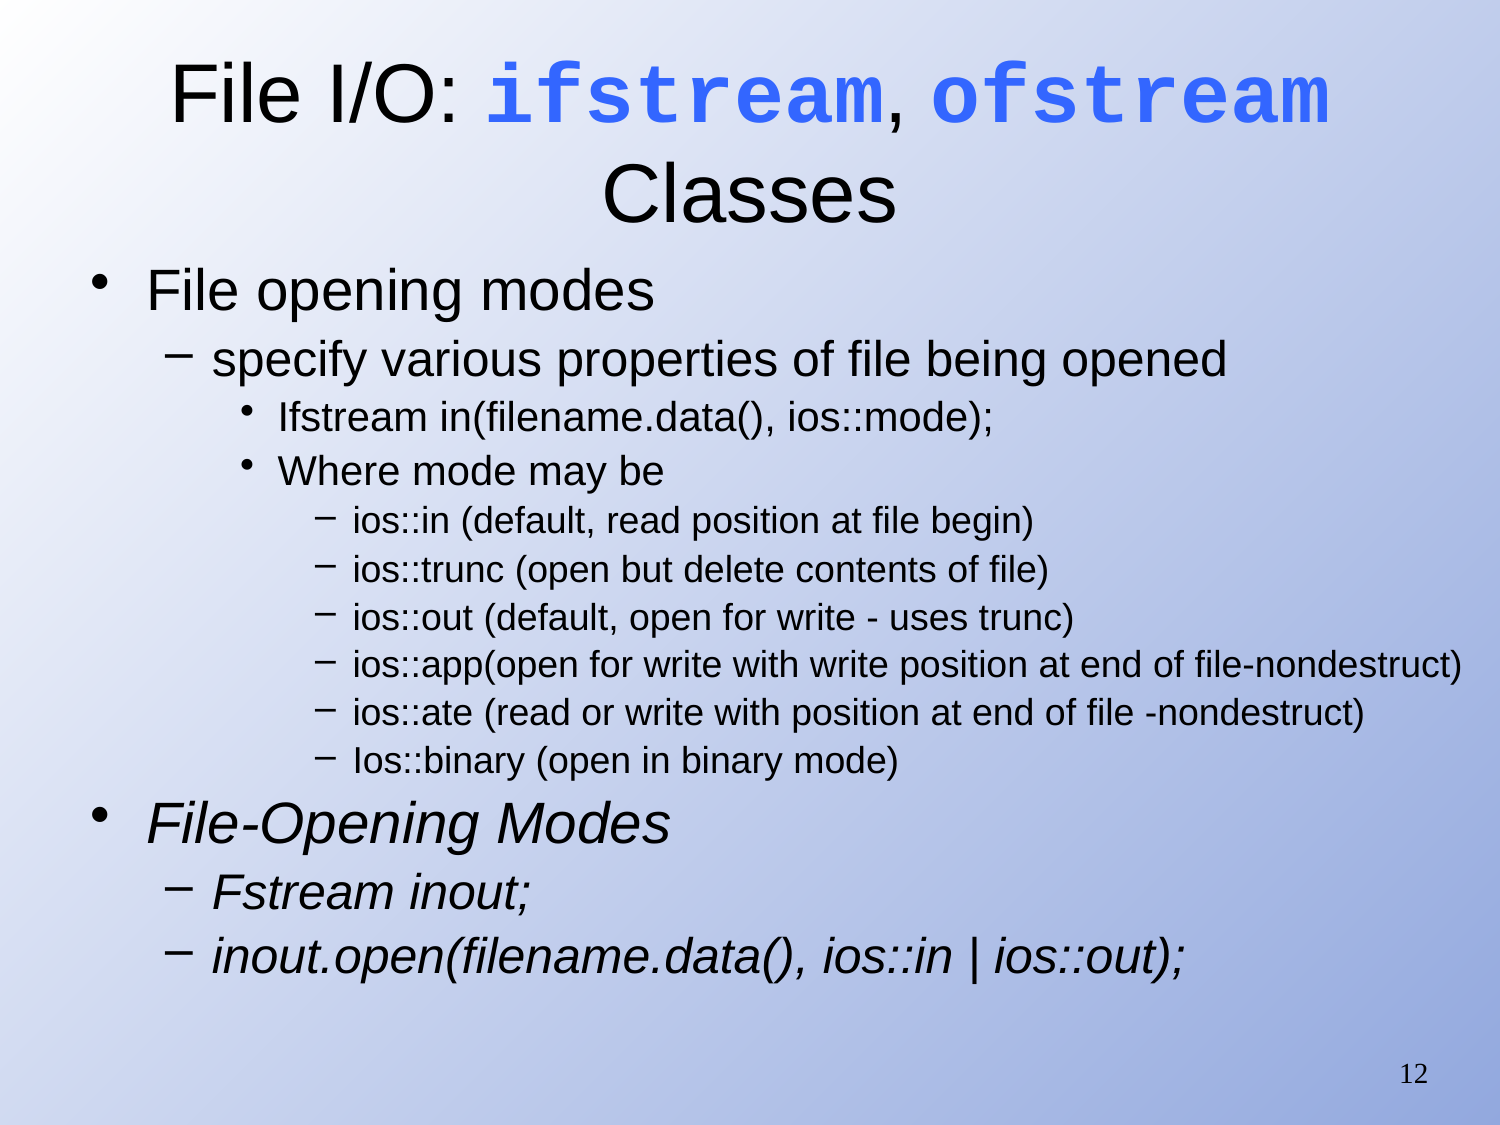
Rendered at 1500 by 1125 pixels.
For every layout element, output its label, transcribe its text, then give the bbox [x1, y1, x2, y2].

slide_number 12 [1093, 1046, 1444, 1125]
list File opening modes specify various properties of file being opened Ifstream in(filename.data(), ios::mode); Where mode may be ios::in (default, read position at file begin) ios::trunc (open but delete contents of file) ios::out (default, open for write - uses trunc) ios::app(open for write with write position at end of file-nondestruct) ios::ate (read or write with position at end of file -nondestruct) Ios::binary (open in binary mode) File-Opening Modes Fstream inout; inout.open(filename.data(), ios::in | ios::out); [75, 253, 1500, 945]
title File I/O: ifstream, ofstream Classes [75, 45, 1425, 233]
